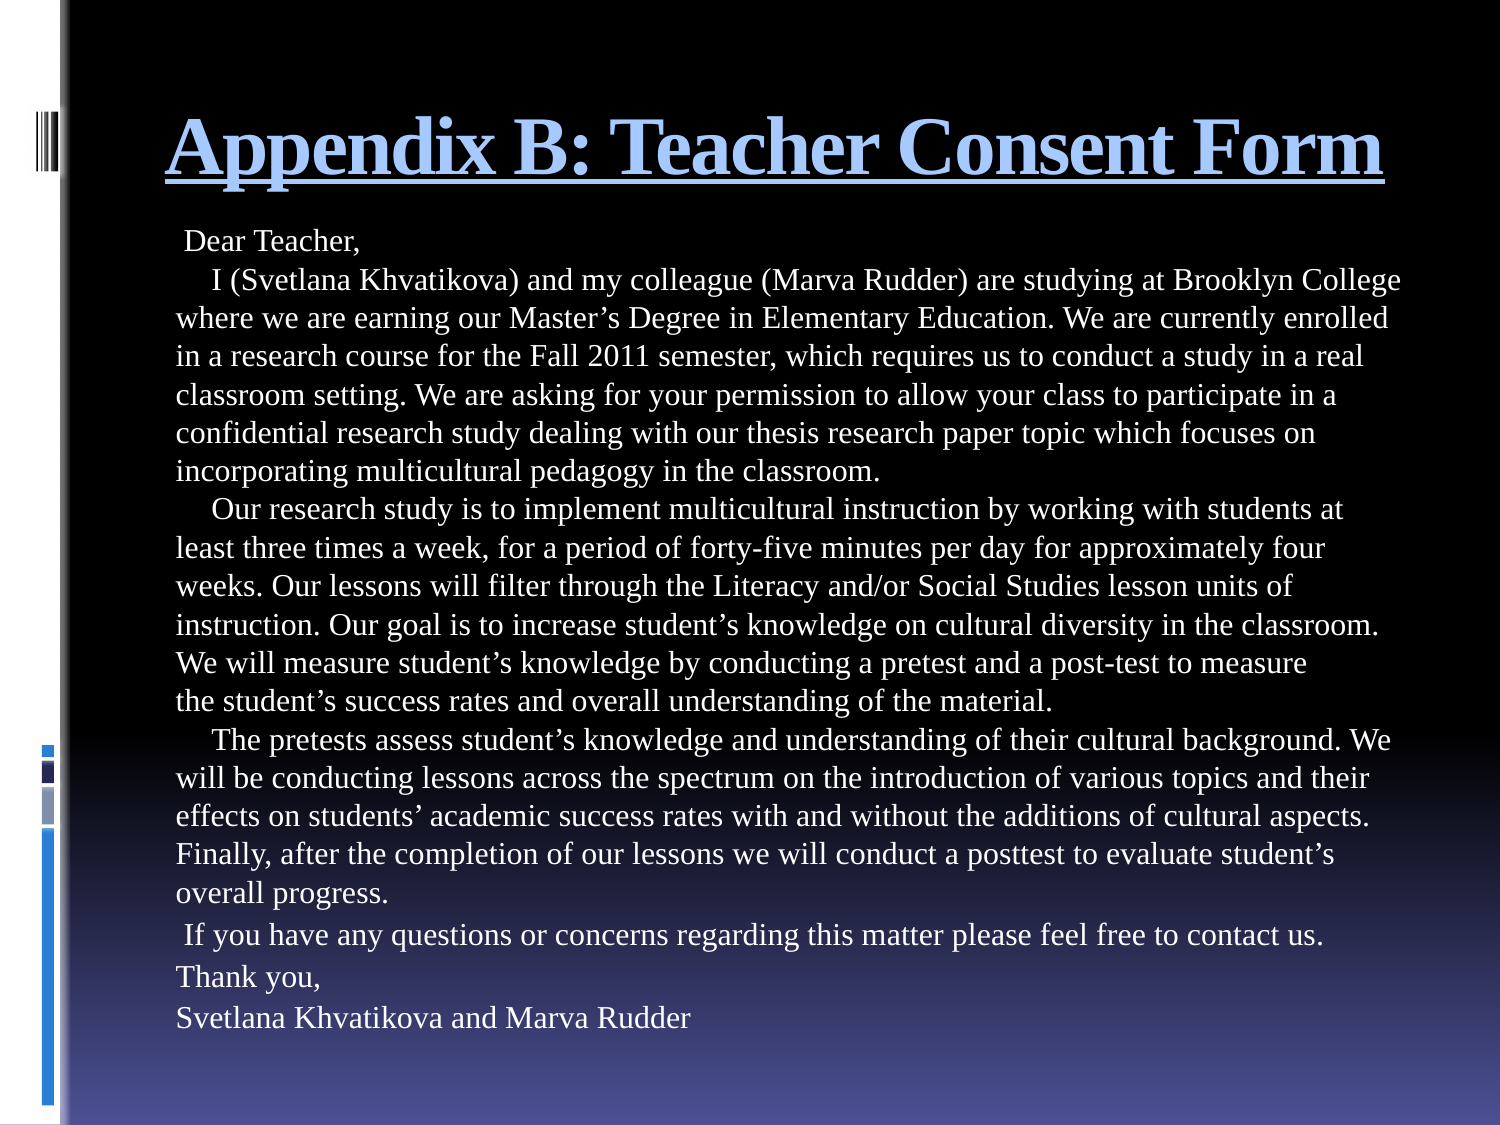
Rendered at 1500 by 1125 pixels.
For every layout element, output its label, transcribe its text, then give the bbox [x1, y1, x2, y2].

title Appendix B: Teacher Consent Form [150, 83, 1425, 212]
list Dear Teacher, I (Svetlana Khvatikova) and my colleague (Marva Rudder) are studying at Brooklyn College where we are earning our Master’s Degree in Elementary Education. We are currently enrolled in a research course for the Fall 2011 semester, which requires us to conduct a study in a real classroom setting. We are asking for your permission to allow your class to participate in a confidential research study dealing with our thesis research paper topic which focuses on incorporating multicultural pedagogy in the classroom. Our research study is to implement multicultural instruction by working with students at least three times a week, for a period of forty-five minutes per day for approximately four weeks. Our lessons will filter through the Literacy and/or Social Studies lesson units of instruction. Our goal is to increase student’s knowledge on cultural diversity in the classroom. We will measure student’s knowledge by conducting a pretest and a post-test to measure the student’s success rates and overall understanding of the material. The pretests assess student’s knowledge and understanding of their cultural background. We will be conducting lessons across the spectrum on the introduction of various topics and their effects on students’ academic success rates with and without the additions of cultural aspects. Finally, after the completion of our lessons we will conduct a posttest to evaluate student’s overall progress. If you have any questions or concerns regarding this matter please feel free to contact us. Thank you, Svetlana Khvatikova and Marva Rudder [150, 212, 1425, 1088]
